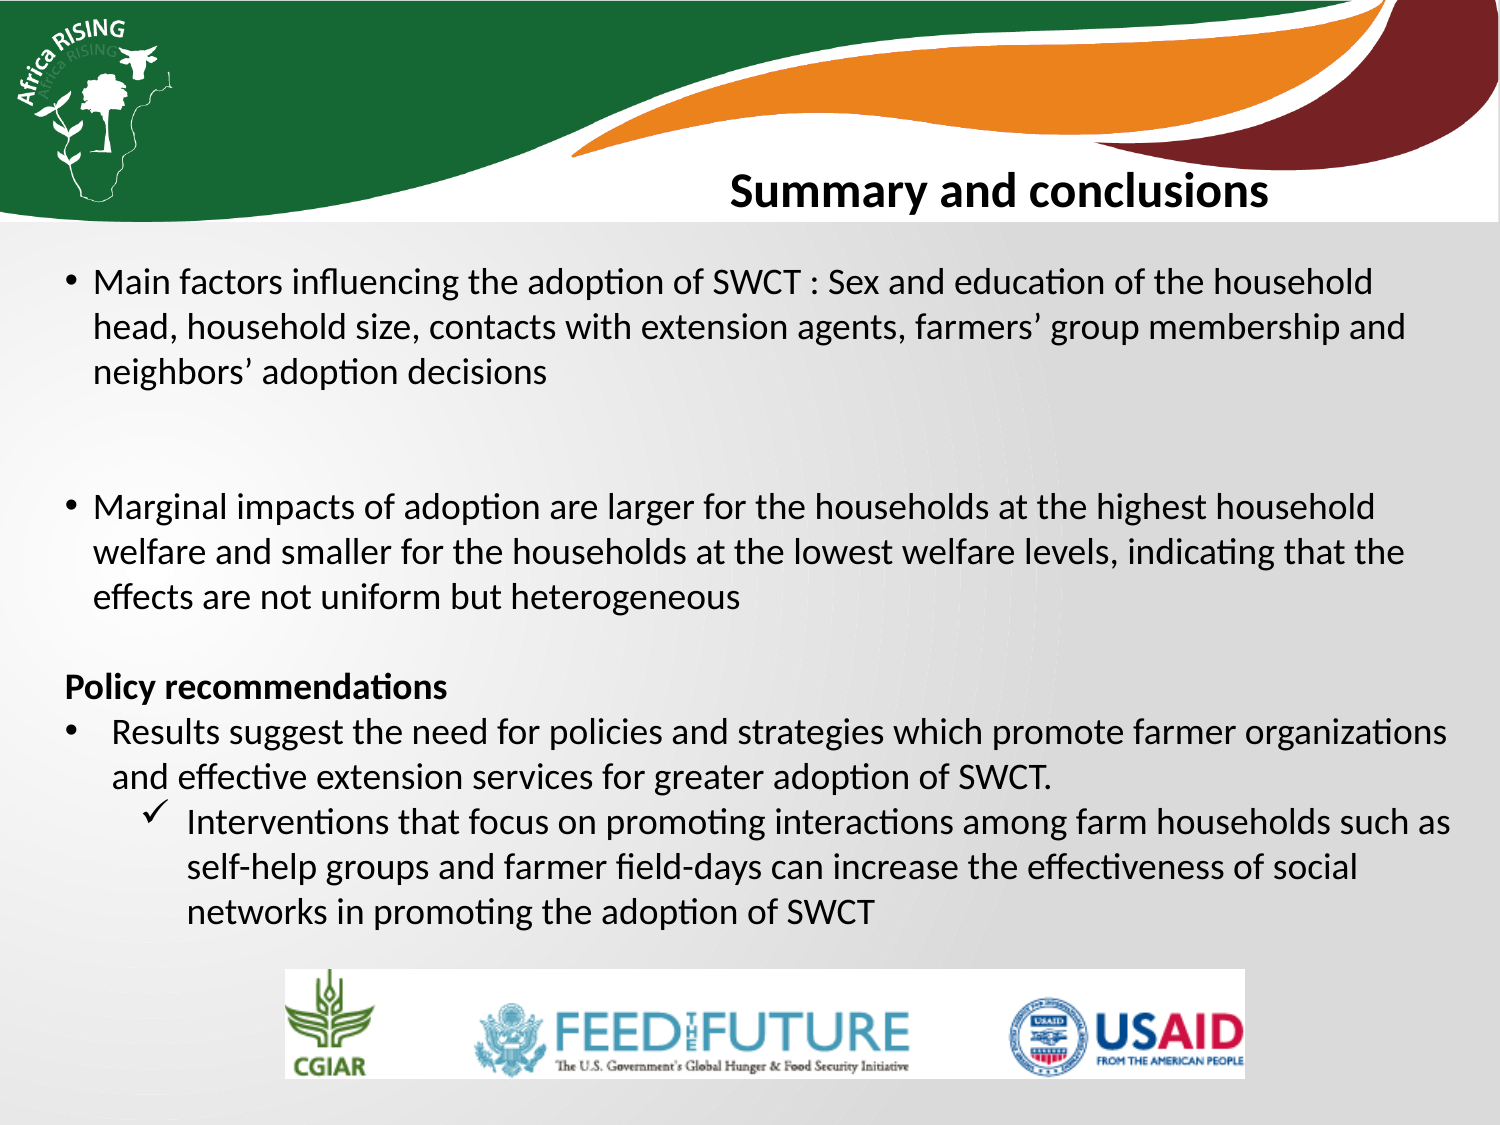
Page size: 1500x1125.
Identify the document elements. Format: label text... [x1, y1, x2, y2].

picture [0, 0, 1499, 222]
text_box Summary and conclusions [714, 149, 1285, 225]
picture [285, 1045, 1245, 1079]
text_box Main factors influencing the adoption of SWCT : Sex and education of the household head, household size, contacts with extension agents, farmers’ group membership and neighbors’ adoption decisions Marginal impacts of adoption are larger for the households at the highest household welfare and smaller for the households at the lowest welfare levels, indicating that the effects are not uniform but heterogeneous Policy recommendations Results suggest the need for policies and strategies which promote farmer organizations and effective extension services for greater adoption of SWCT. Interventions that focus on promoting interactions among farm households such as self-help groups and farmer field-days can increase the effectiveness of social networks in promoting the adoption of SWCT [49, 249, 1469, 1045]
